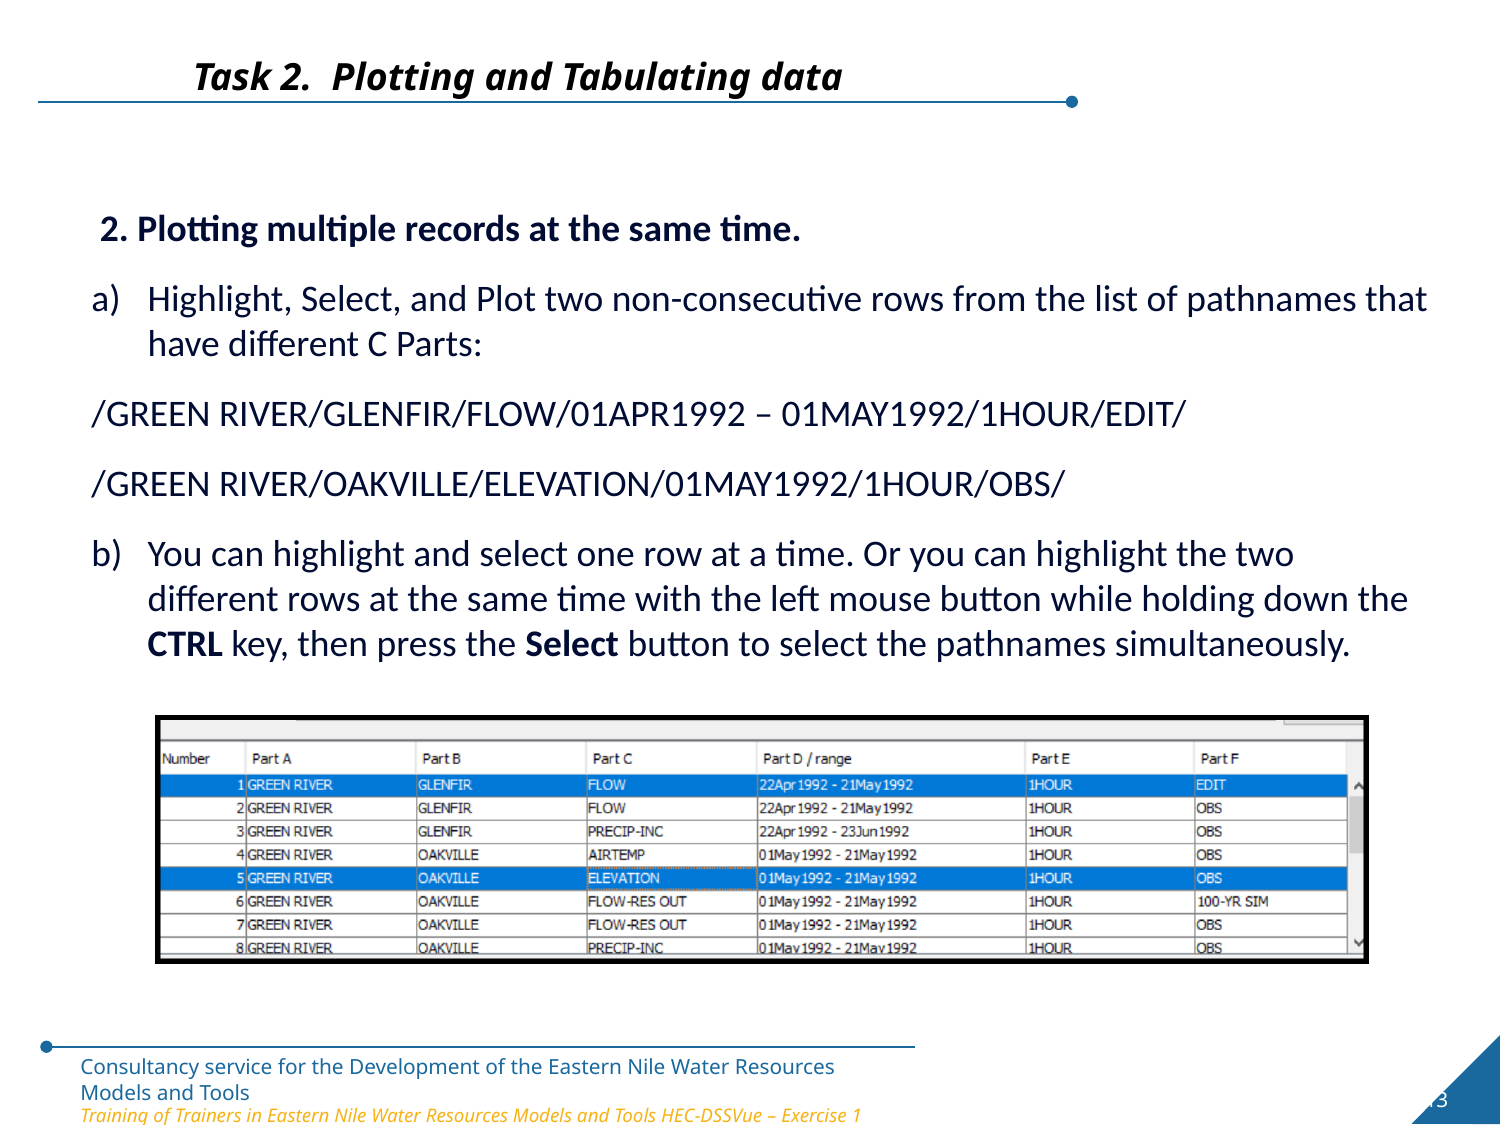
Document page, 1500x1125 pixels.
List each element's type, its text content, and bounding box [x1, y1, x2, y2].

picture [155, 715, 1369, 964]
list 2. Plotting multiple records at the same time. Highlight, Select, and Plot two non-consecutive rows from the list of pathnames that have different C Parts: /GREEN RIVER/GLENFIR/FLOW/01APR1992 – 01MAY1992/1HOUR/EDIT/ /GREEN RIVER/OAKVILLE/ELEVATION/01MAY1992/1HOUR/OBS/ You can highlight and select one row at a time. Or you can highlight the two different rows at the same time with the left mouse button while holding down the CTRL key, then press the Select button to select the pathnames simultaneously. [76, 196, 1447, 941]
text_box Task 2. Plotting and Tabulating data [178, 22, 1468, 106]
